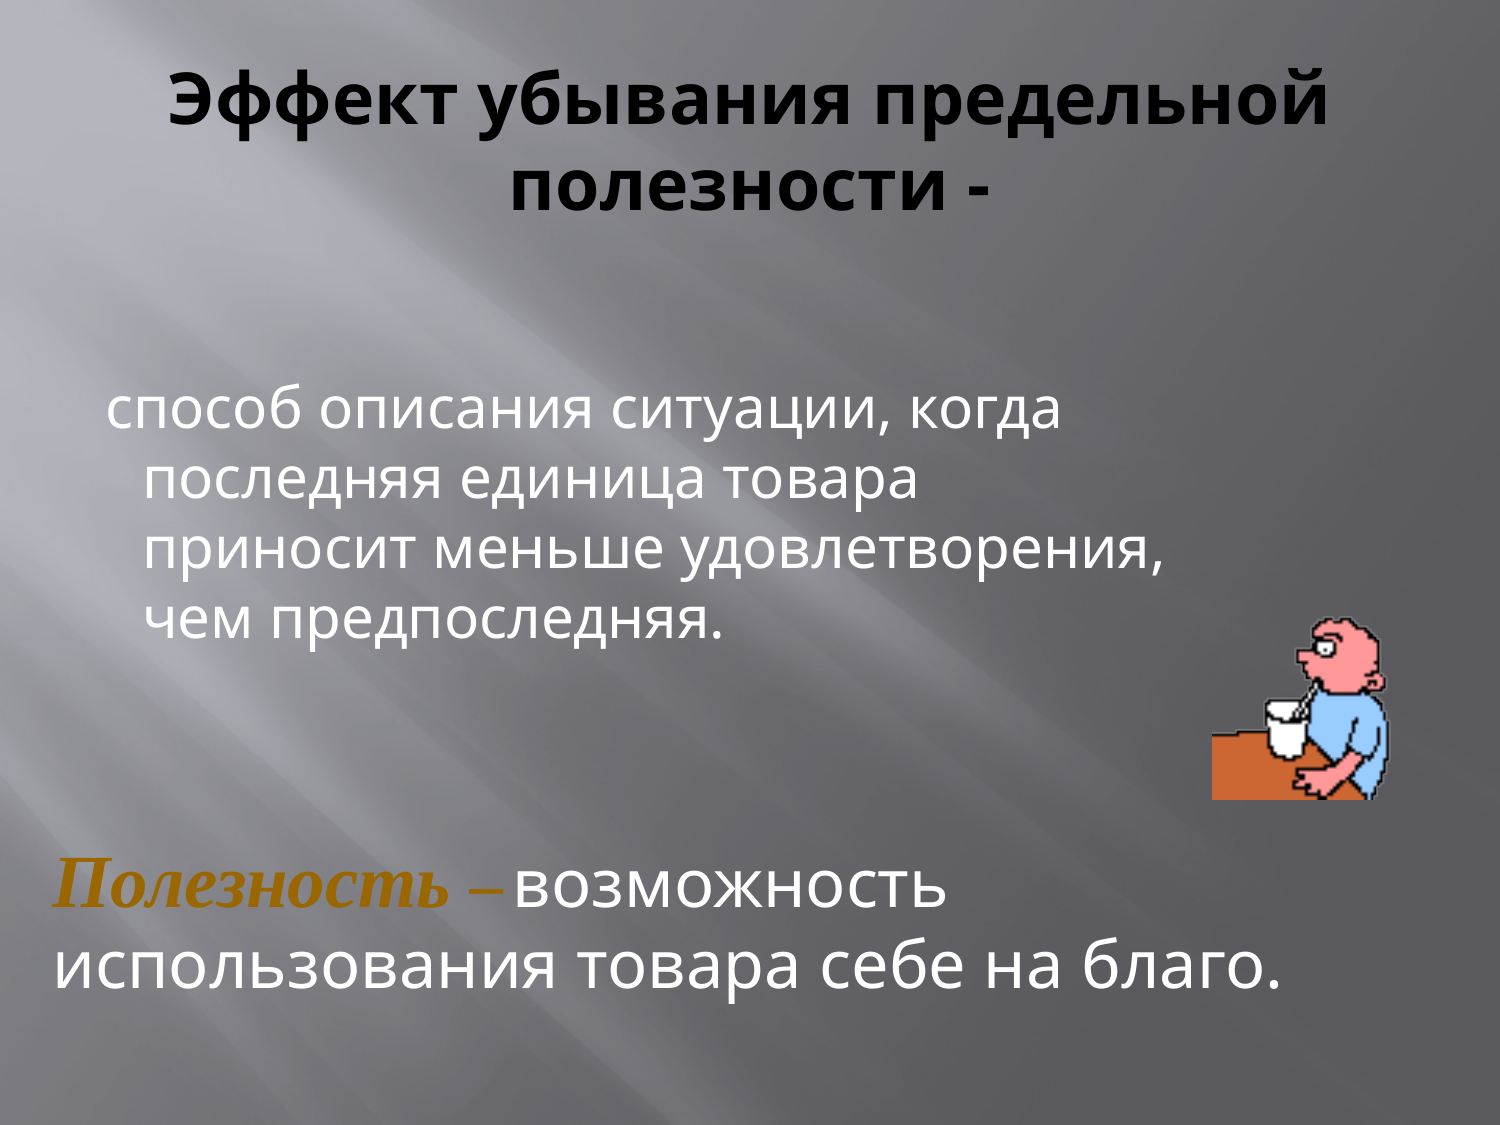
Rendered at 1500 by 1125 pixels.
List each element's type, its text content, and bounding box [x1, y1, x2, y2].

title Эффект убывания предельной полезности - [75, 45, 1425, 233]
picture [1212, 612, 1401, 801]
text_box Полезность – возможность использования товара себе на благо. [37, 824, 1463, 1010]
list способ описания ситуации, когда последняя единица товара приносит меньше удовлетворения, чем предпоследняя. [37, 362, 1226, 701]
